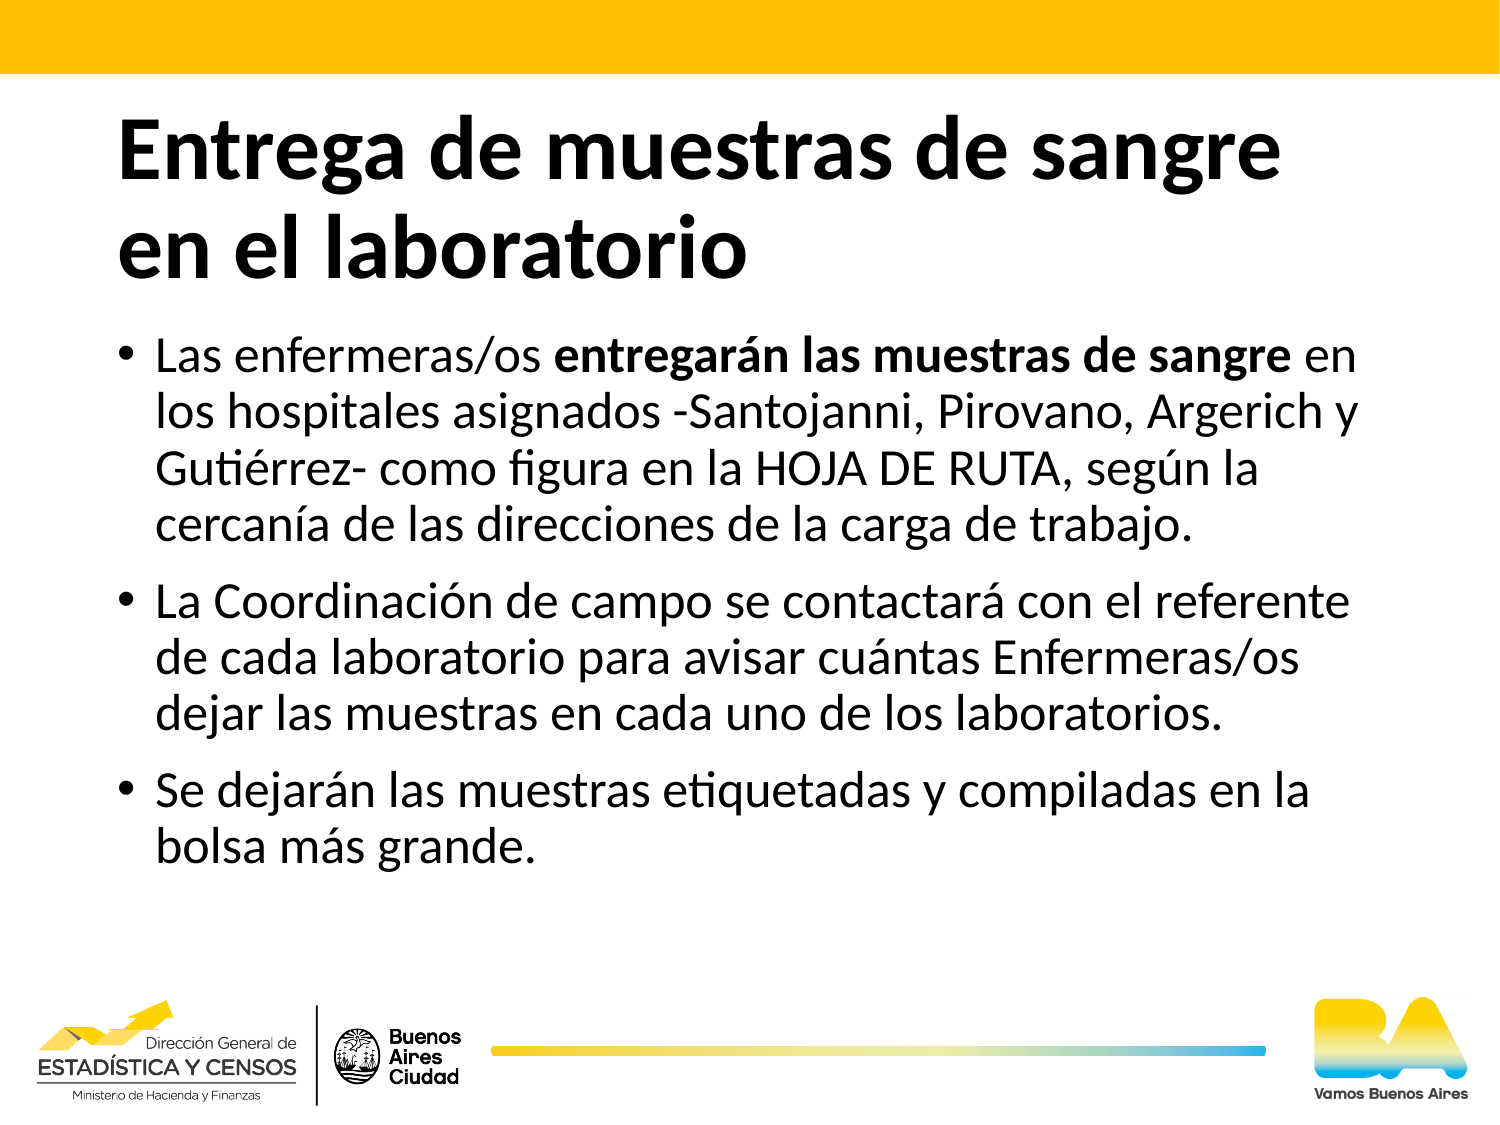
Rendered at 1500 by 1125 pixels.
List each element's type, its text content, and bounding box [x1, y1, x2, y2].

list Las enfermeras/os entregarán las muestras de sangre en los hospitales asignados -Santojanni, Pirovano, Argerich y Gutiérrez- como figura en la HOJA DE RUTA, según la cercanía de las direcciones de la carga de trabajo. La Coordinación de campo se contactará con el referente de cada laboratorio para avisar cuántas Enfermeras/os dejar las muestras en cada uno de los laboratorios. Se dejarán las muestras etiquetadas y compiladas en la bolsa más grande. [102, 320, 1397, 1034]
picture [1314, 997, 1468, 1099]
picture [25, 988, 488, 1112]
text_box [0, 0, 1500, 75]
title Entrega de muestras de sangre en el laboratorio [102, 90, 1397, 309]
picture [491, 1046, 1266, 1056]
